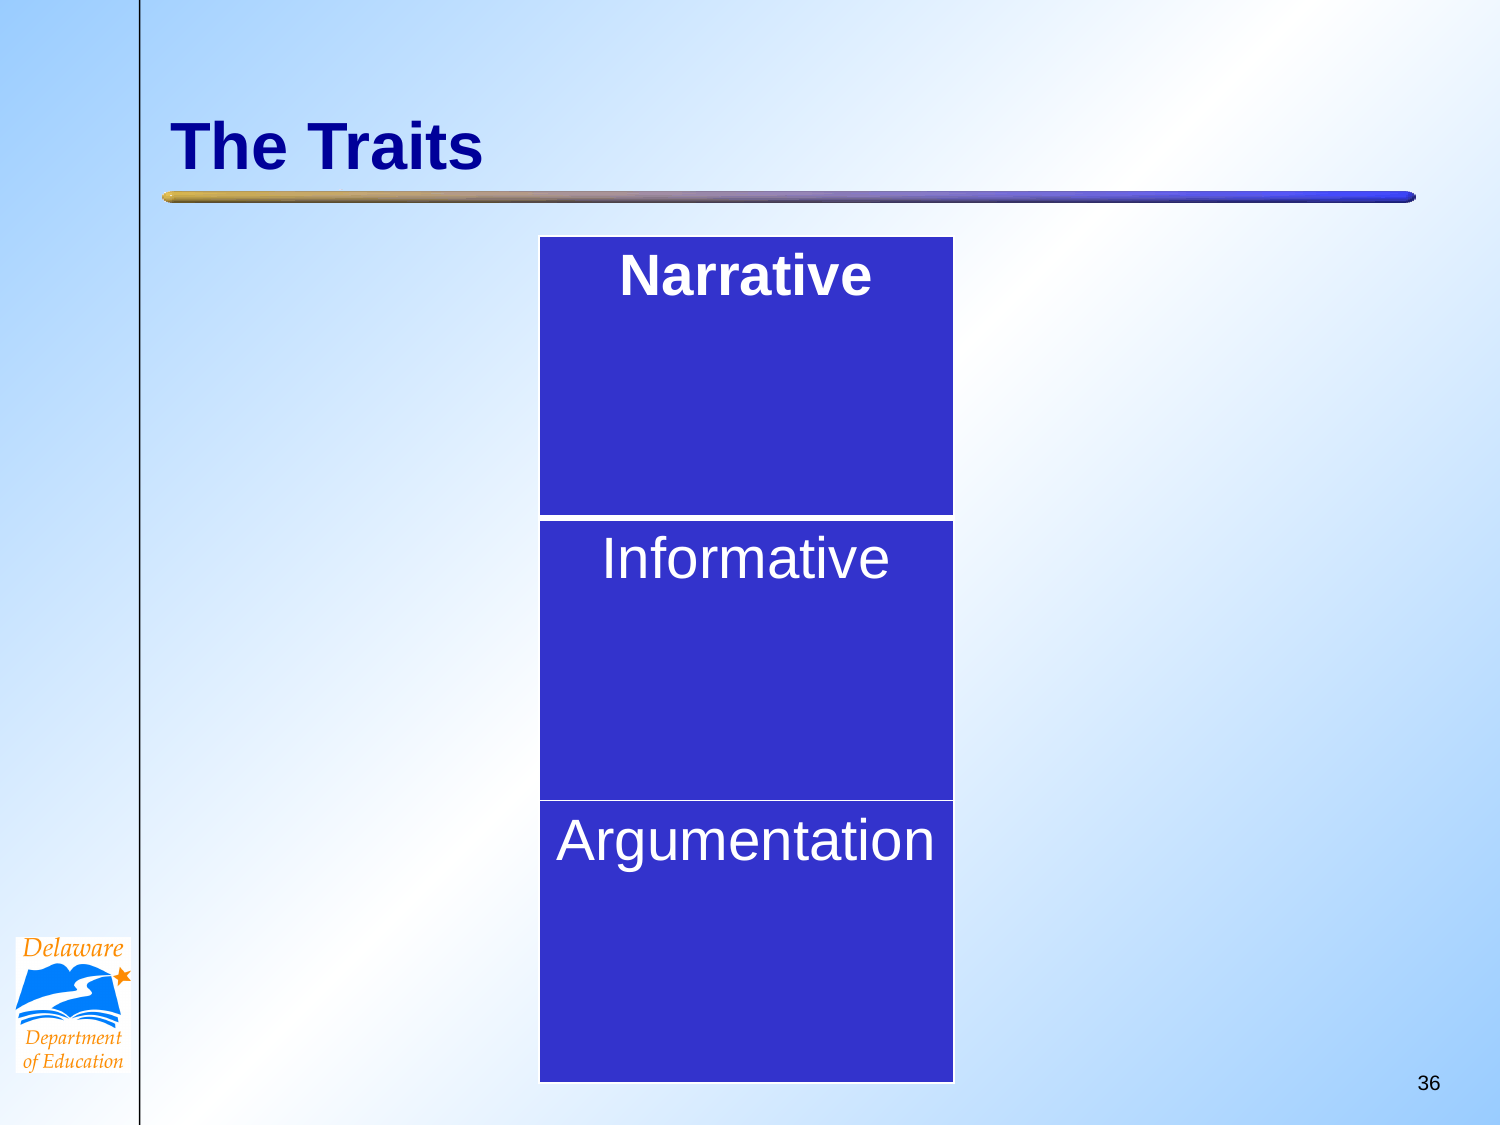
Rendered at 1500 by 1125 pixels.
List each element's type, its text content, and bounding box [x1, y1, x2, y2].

picture [15, 937, 131, 1073]
table_header Narrative [540, 237, 953, 515]
picture [152, 189, 1425, 204]
slide_number 35 [1142, 1054, 1456, 1110]
table_cell Argumentation [540, 801, 953, 1082]
title The Traits [162, 27, 1453, 191]
table_cell Informative [540, 521, 953, 800]
